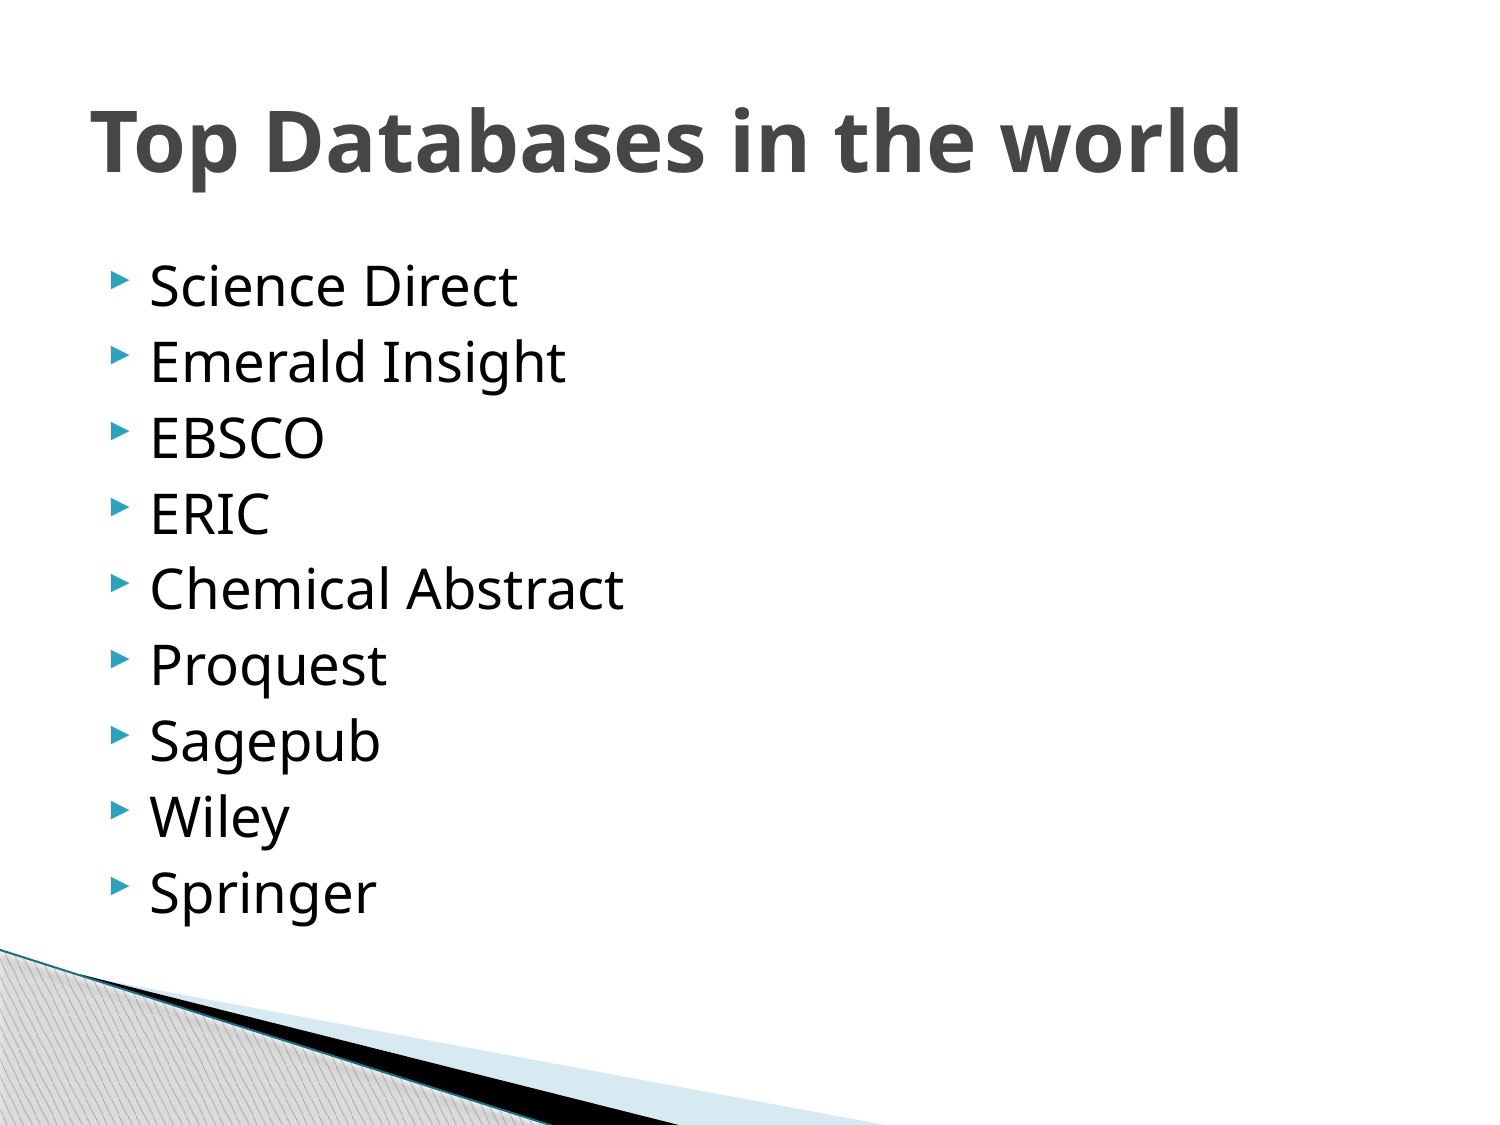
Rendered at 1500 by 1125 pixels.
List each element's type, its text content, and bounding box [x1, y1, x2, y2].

title Top Databases in the world [75, 45, 1425, 233]
list Science Direct Emerald Insight EBSCO ERIC Chemical Abstract Proquest Sagepub Wiley Springer [75, 243, 1425, 986]
